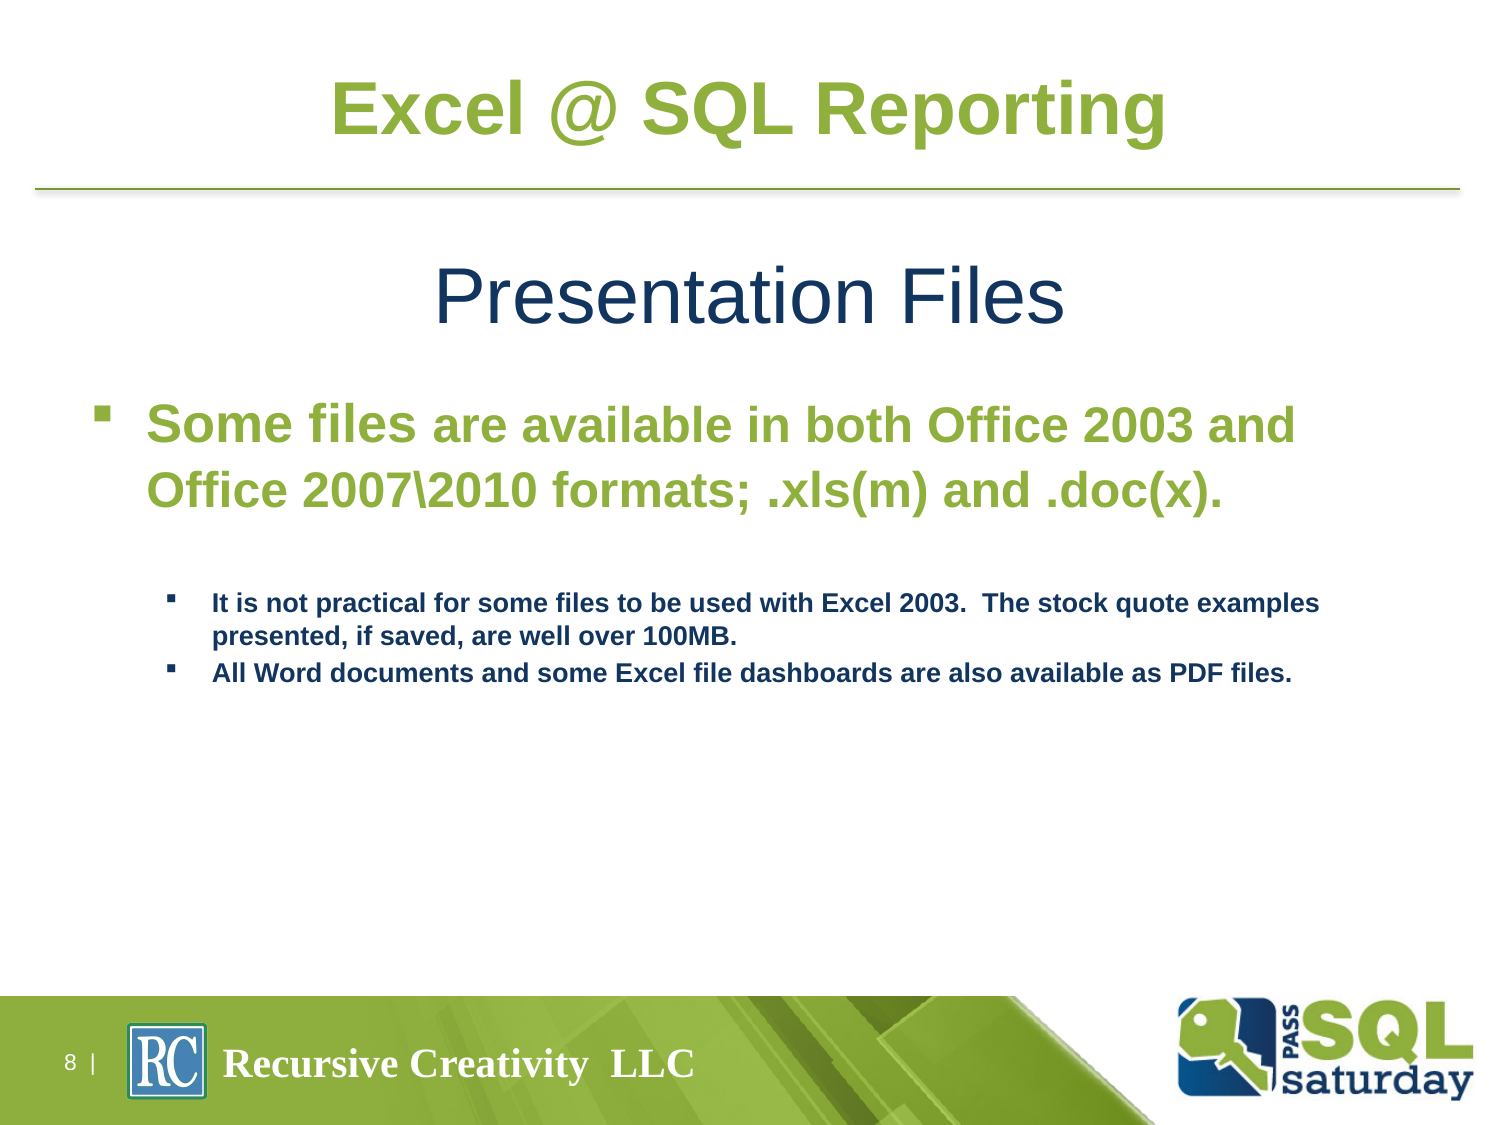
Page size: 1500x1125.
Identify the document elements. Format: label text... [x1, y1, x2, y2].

text_box 8 | [37, 1031, 124, 1092]
picture [0, 969, 1483, 1125]
title Excel @ SQL Reporting [75, 39, 1425, 170]
list Presentation Files Some files are available in both Office 2003 and Office 2007\2010 formats; .xls(m) and .doc(x). It is not practical for some files to be used with Excel 2003. The stock quote examples presented, if saved, are well over 100MB. All Word documents and some Excel file dashboards are also available as PDF files. [75, 236, 1425, 902]
footer Recursive Creativity LLC [207, 1031, 825, 1092]
